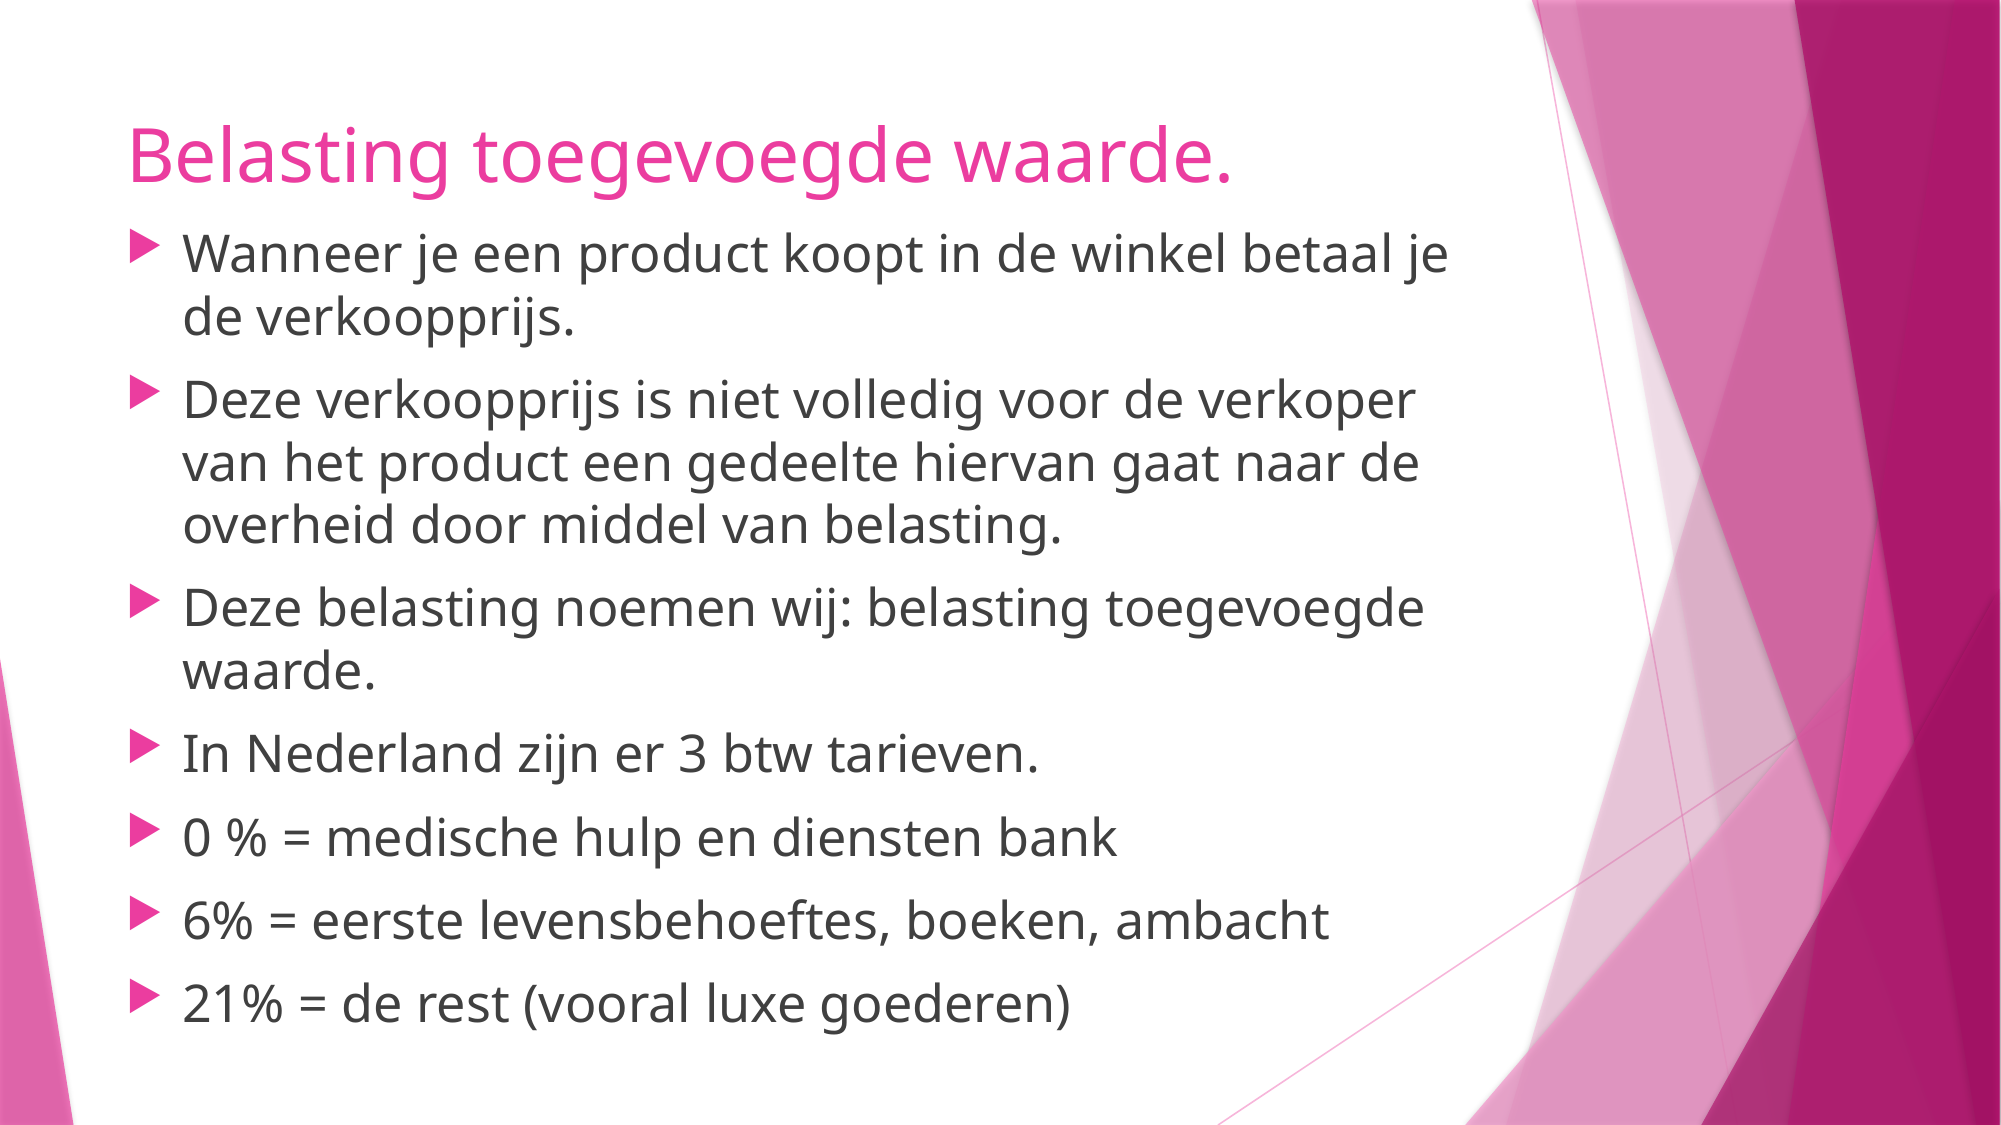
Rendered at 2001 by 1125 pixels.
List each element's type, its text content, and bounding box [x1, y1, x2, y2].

list Wanneer je een product koopt in de winkel betaal je de verkoopprijs. Deze verkoopprijs is niet volledig voor de verkoper van het product een gedeelte hiervan gaat naar de overheid door middel van belasting. Deze belasting noemen wij: belasting toegevoegde waarde. In Nederland zijn er 3 btw tarieven. 0 % = medische hulp en diensten bank 6% = eerste levensbehoeftes, boeken, ambacht 21% = de rest (vooral luxe goederen) [111, 213, 1522, 991]
title Belasting toegevoegde waarde. [111, 99, 1522, 213]
